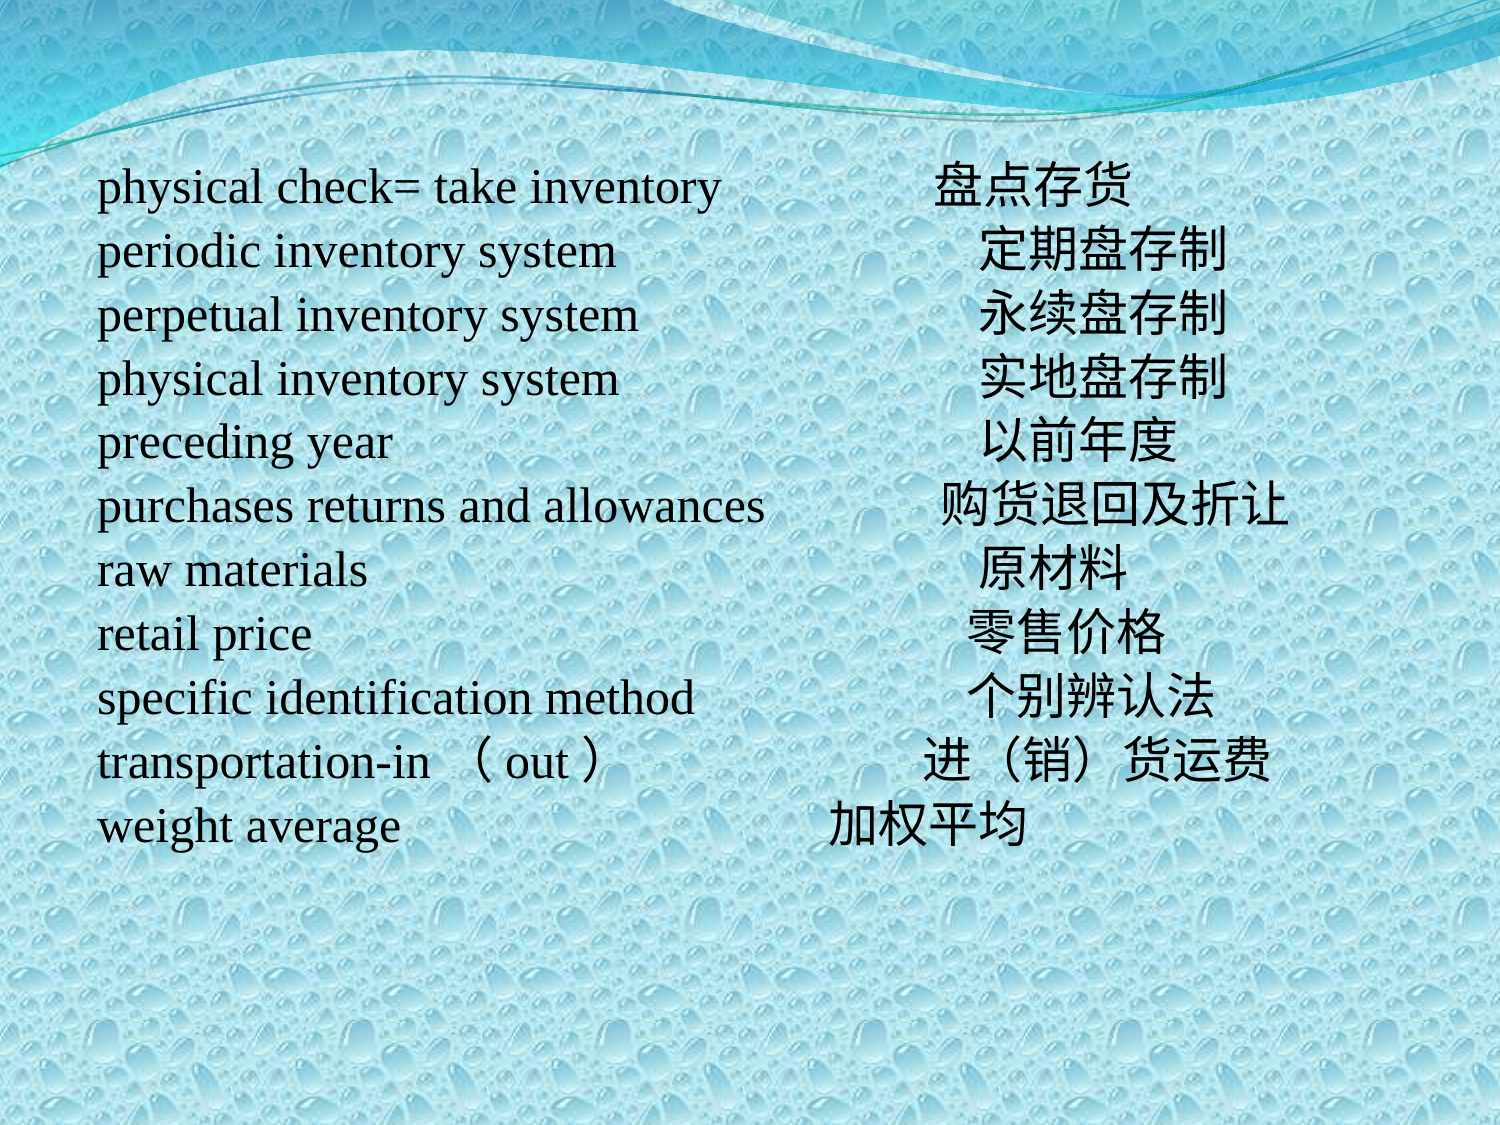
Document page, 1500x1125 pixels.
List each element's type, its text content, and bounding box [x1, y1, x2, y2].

list physical check= take inventory 盘点存货 periodic inventory system 定期盘存制 perpetual inventory system 永续盘存制 physical inventory system 实地盘存制 preceding year 以前年度 purchases returns and allowances 购货退回及折让 raw materials 原材料 retail price 零售价格 specific identification method 个别辨认法 transportation-in（out） 进（销）货运费 weight average 加权平均 [81, 152, 1433, 915]
picture [0, 0, 1500, 1125]
